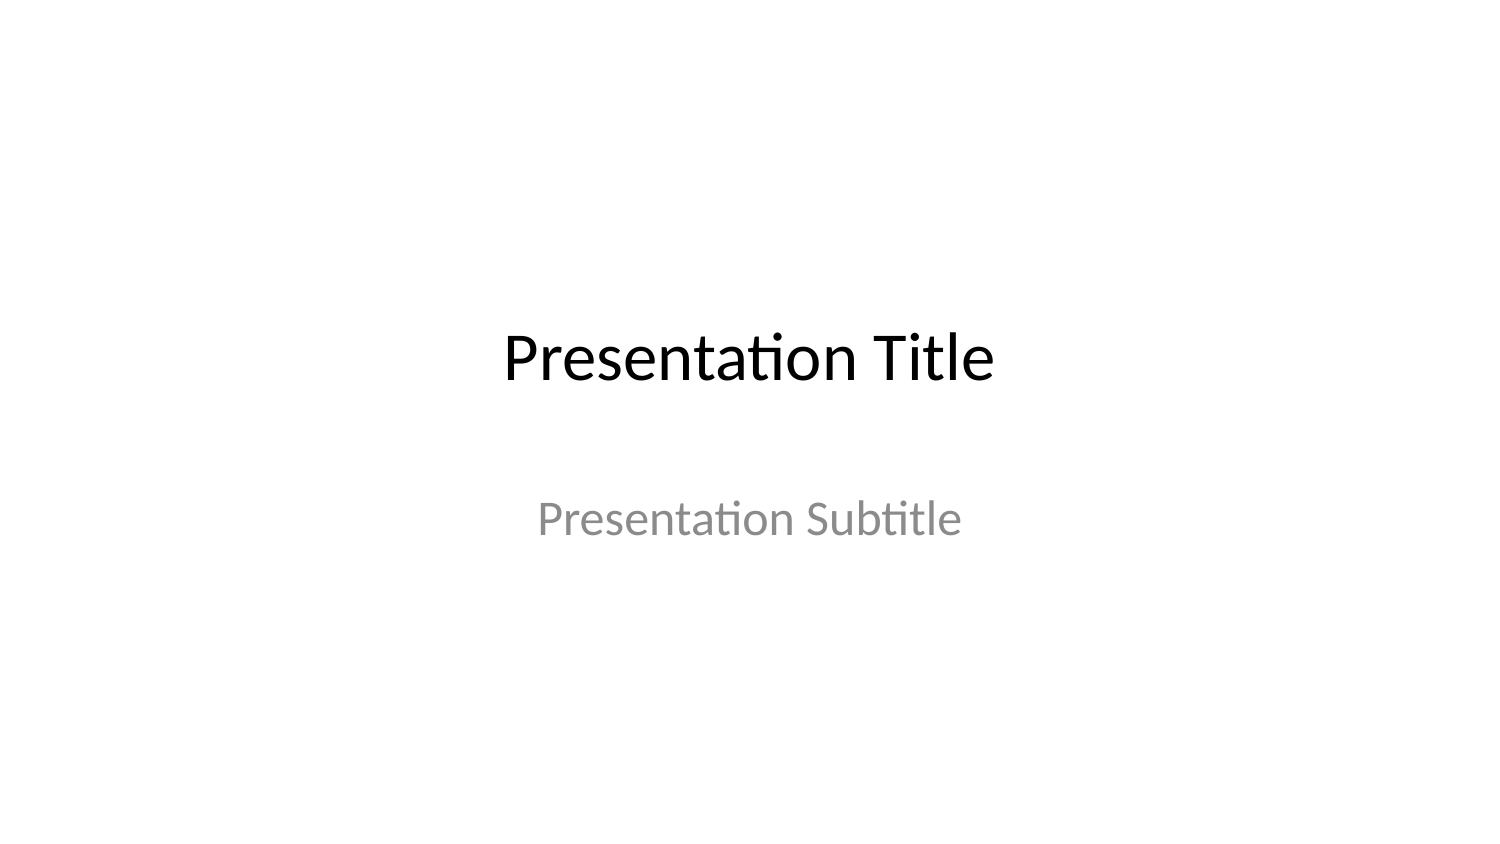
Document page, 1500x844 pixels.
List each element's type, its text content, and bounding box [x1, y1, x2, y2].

title Presentation Title [112, 262, 1388, 443]
subtitle Presentation Subtitle [225, 478, 1275, 694]
